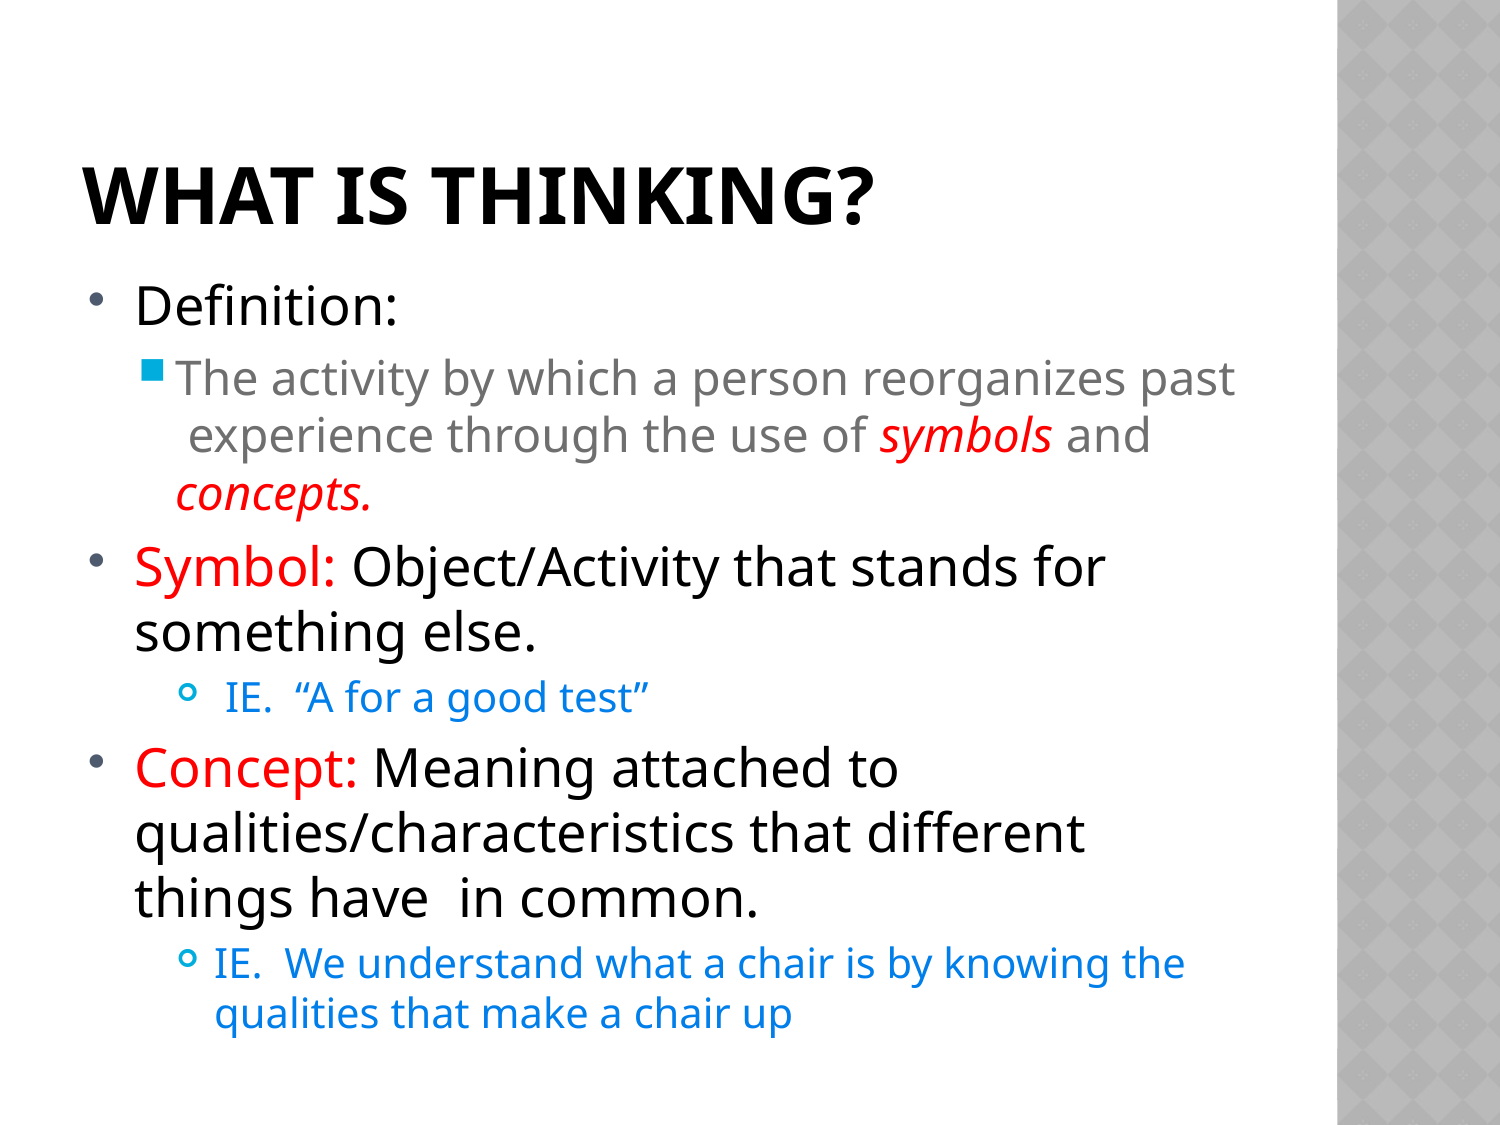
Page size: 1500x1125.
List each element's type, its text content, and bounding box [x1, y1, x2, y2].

title What is thinking? [75, 52, 1263, 240]
list Definition: The activity by which a person reorganizes past experience through the use of symbols and concepts. Symbol: Object/Activity that stands for something else. IE. “A for a good test” Concept: Meaning attached to qualities/characteristics that different things have in common. IE. We understand what a chair is by knowing the qualities that make a chair up [75, 264, 1263, 1059]
